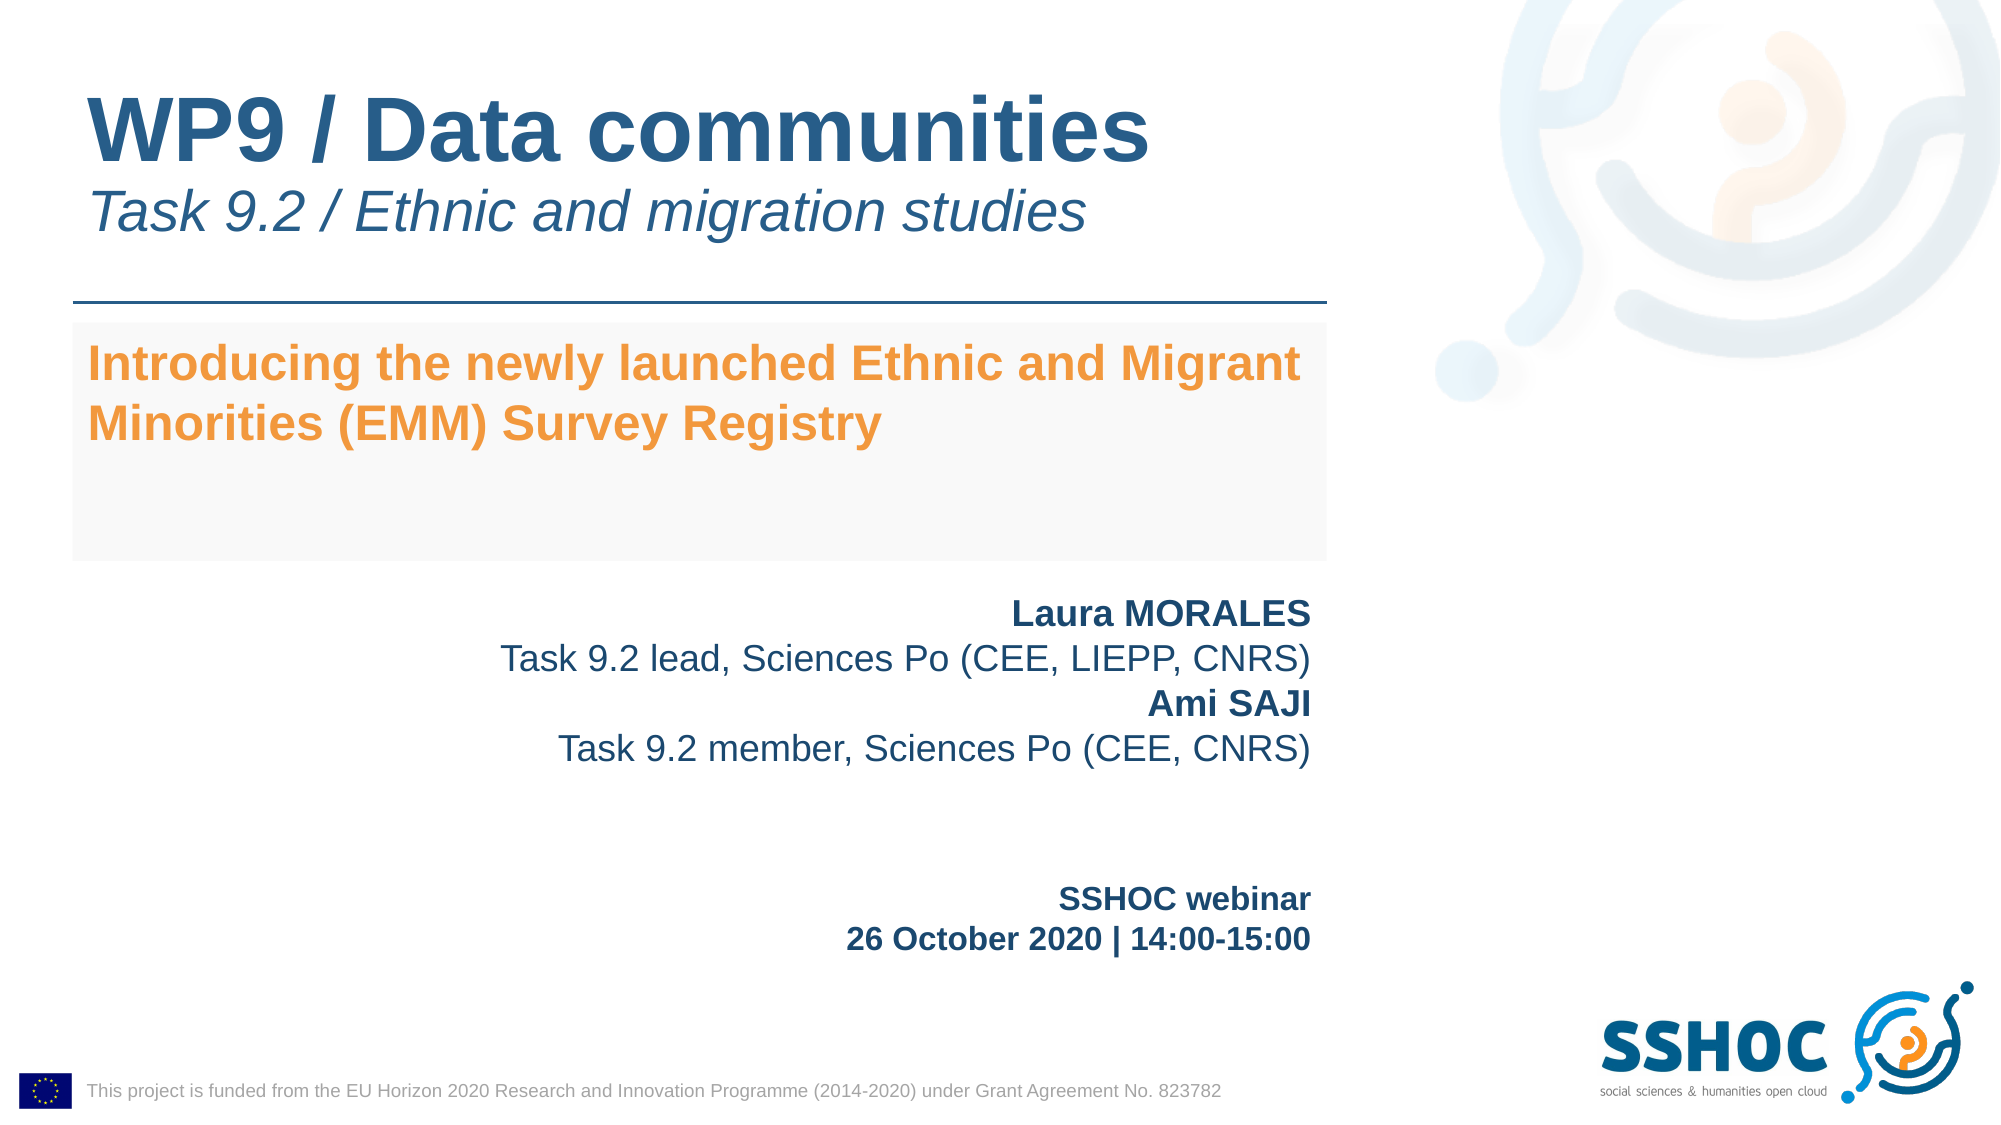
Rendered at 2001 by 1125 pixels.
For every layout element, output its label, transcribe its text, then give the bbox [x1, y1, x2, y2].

title WP9 / Data communities Task 9.2 / Ethnic and migration studies [72, 75, 1327, 303]
subtitle Introducing the newly launched Ethnic and Migrant Minorities (EMM) Survey Registry [72, 322, 1327, 561]
text_box Laura MORALES Task 9.2 lead, Sciences Po (CEE, LIEPP, CNRS) Ami SAJI Task 9.2 member, Sciences Po (CEE, CNRS) [72, 581, 1327, 777]
picture [19, 1073, 72, 1109]
text_box SSHOC webinar 26 October 2020 | 14:00-15:00 [72, 869, 1327, 965]
picture [1597, 965, 2001, 1118]
